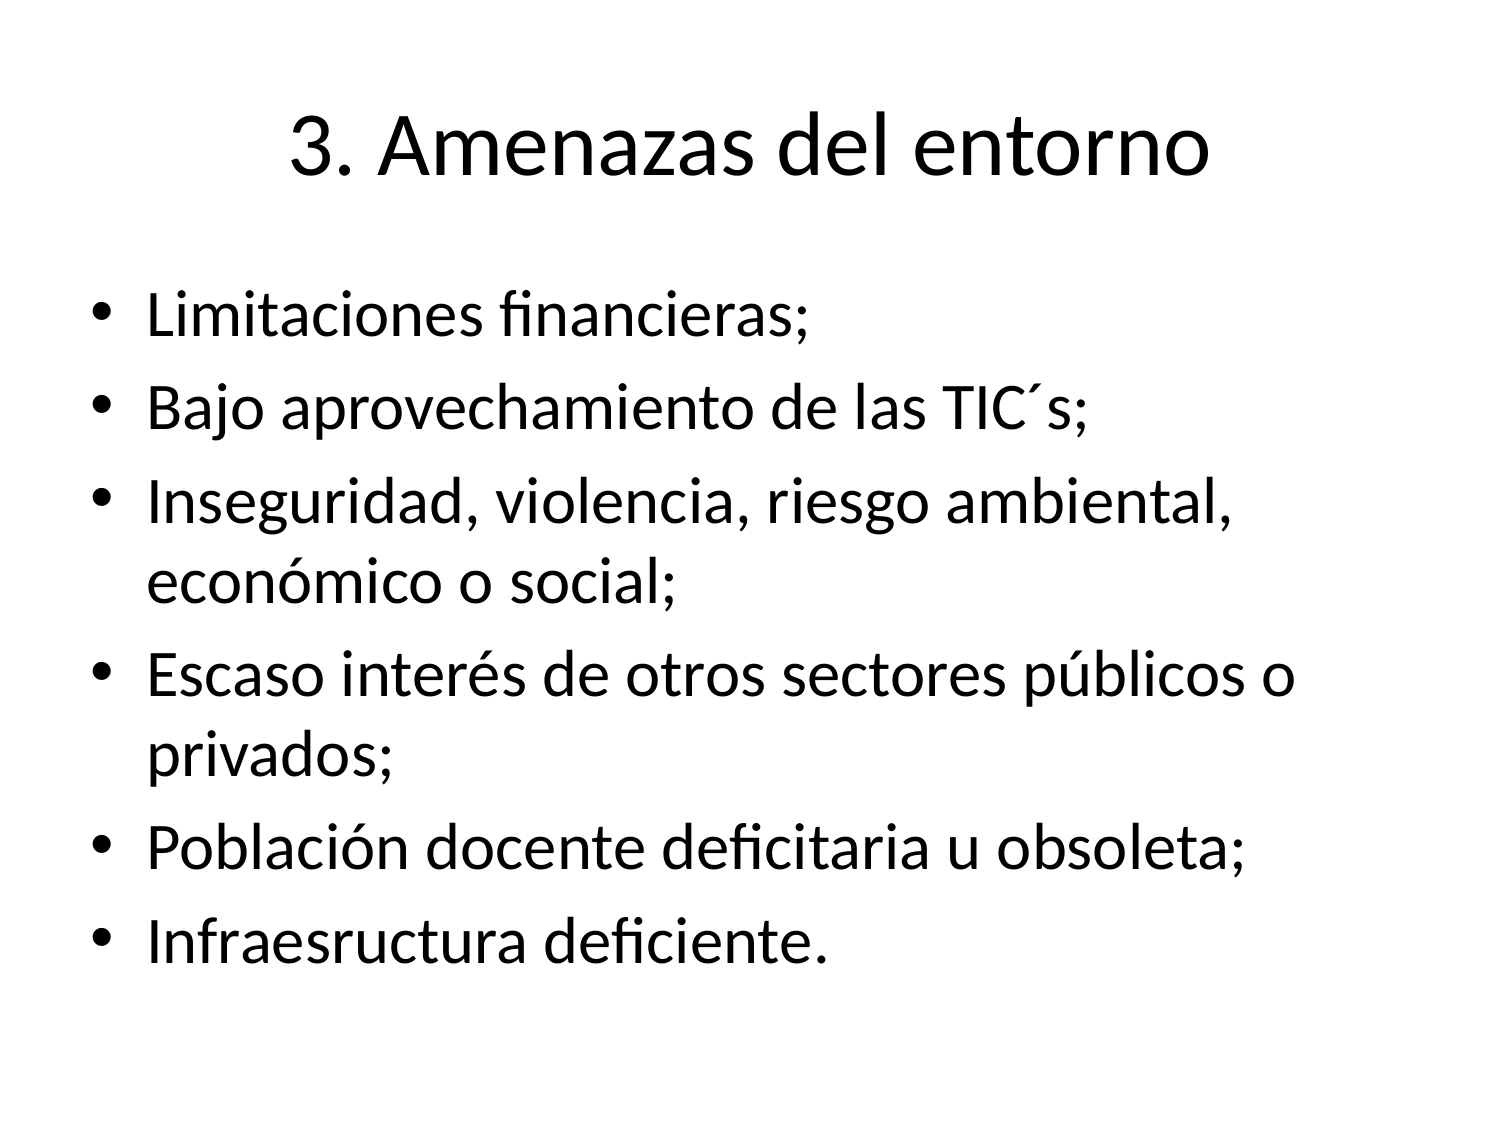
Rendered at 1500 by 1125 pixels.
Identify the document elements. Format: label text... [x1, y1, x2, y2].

title 3. Amenazas del entorno [75, 45, 1425, 233]
list Limitaciones financieras; Bajo aprovechamiento de las TIC´s; Inseguridad, violencia, riesgo ambiental, económico o social; Escaso interés de otros sectores públicos o privados; Población docente deficitaria u obsoleta; Infraesructura deficiente. [75, 262, 1425, 1005]
